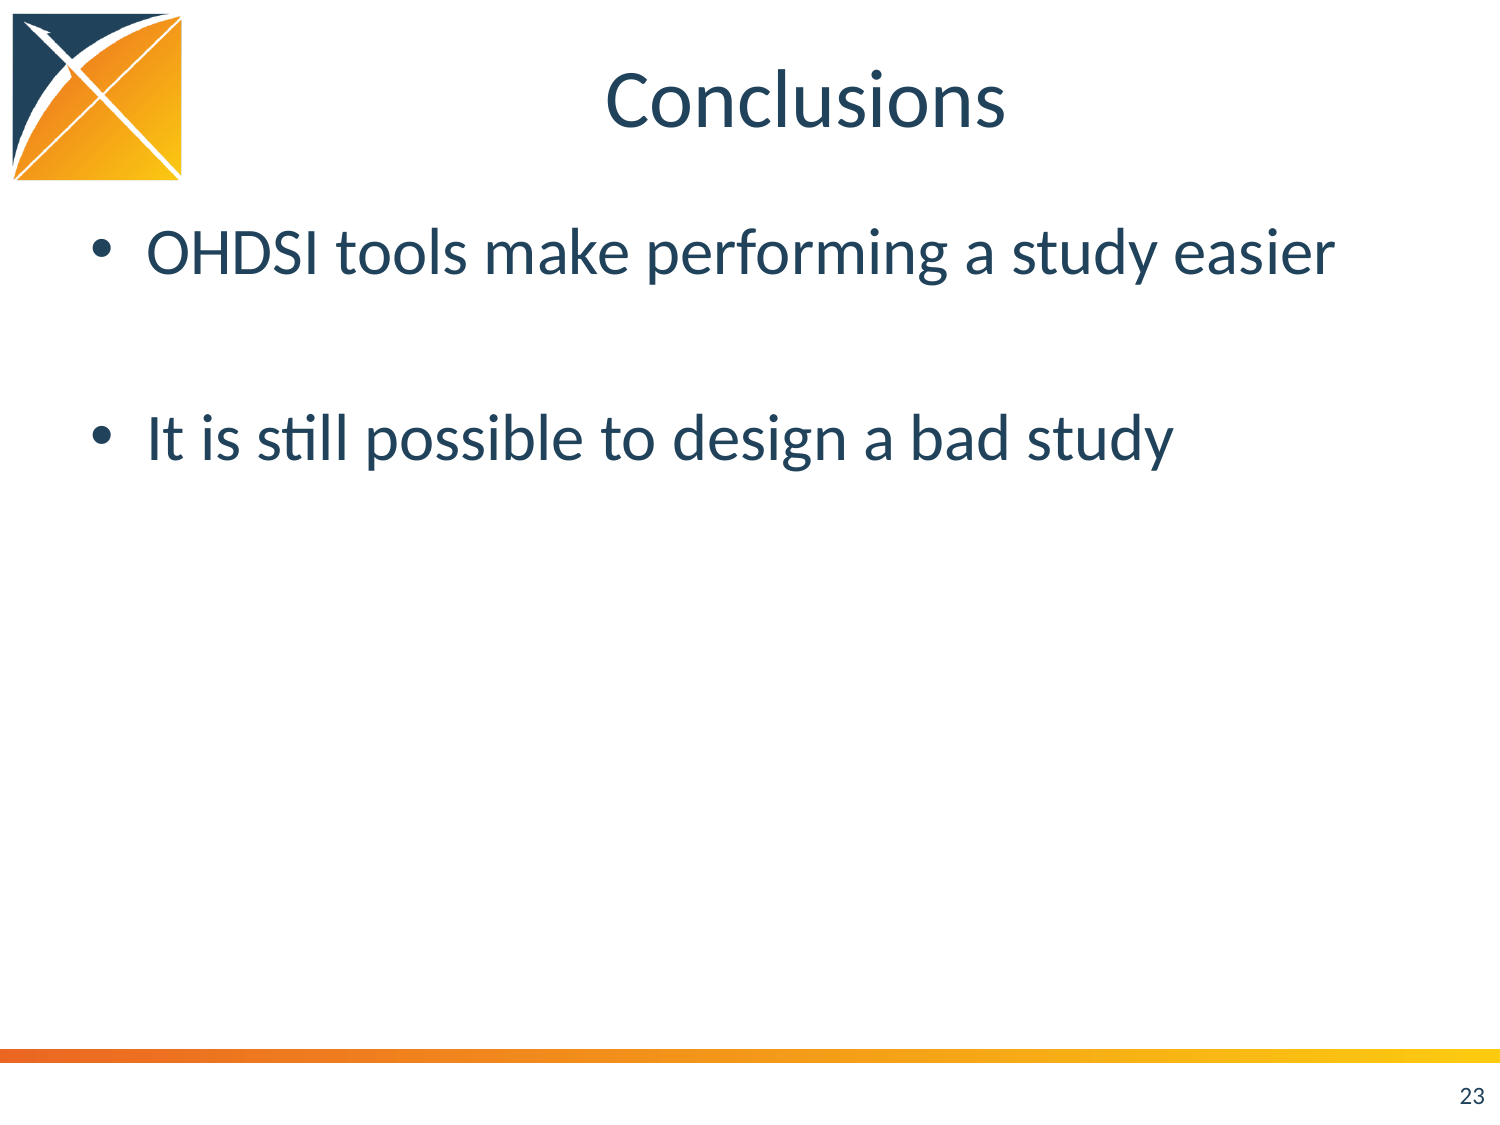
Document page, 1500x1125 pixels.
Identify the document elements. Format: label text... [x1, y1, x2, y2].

slide_number 23 [1149, 1065, 1500, 1125]
picture [0, 0, 206, 200]
list OHDSI tools make performing a study easier It is still possible to design a bad study [75, 200, 1425, 1005]
title Conclusions [187, 24, 1425, 163]
